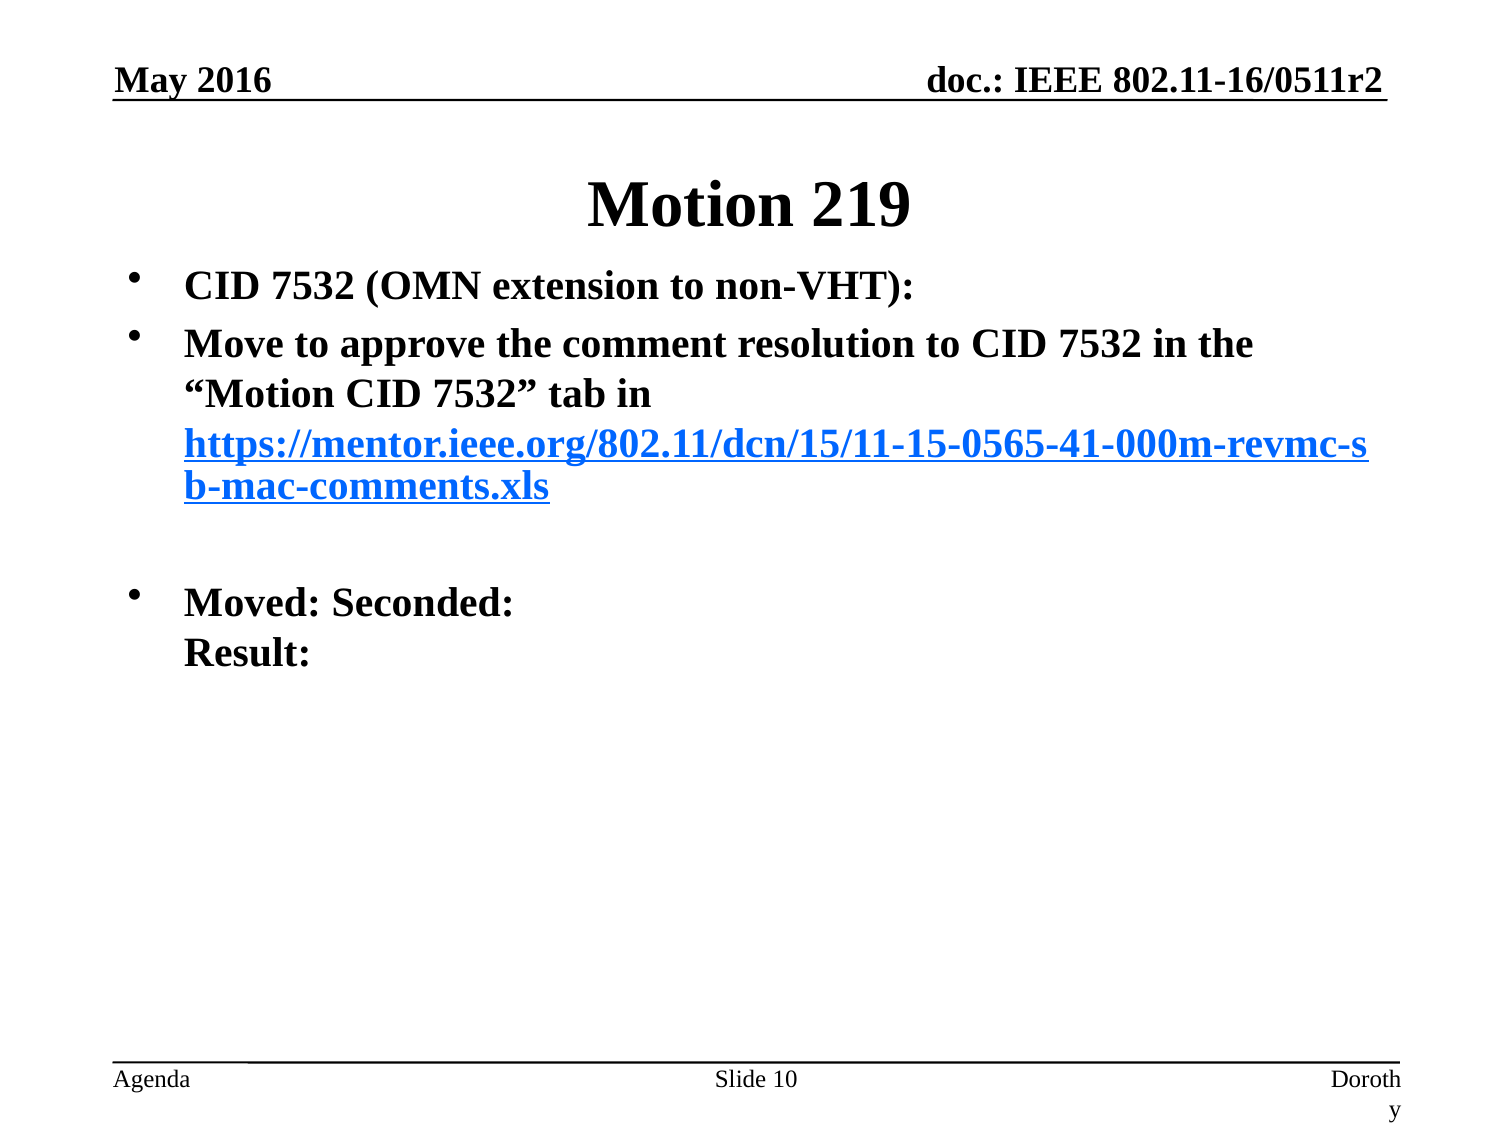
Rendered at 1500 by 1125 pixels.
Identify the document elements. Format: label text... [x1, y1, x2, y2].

footer Dorothy Stanley, HP Enterprise [1325, 1062, 1402, 1093]
slide_number Slide 10 [712, 1063, 800, 1093]
title Motion 219 [112, 112, 1388, 249]
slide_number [114, 54, 425, 100]
list CID 7532 (OMN extension to non-VHT): Move to approve the comment resolution to CID 7532 in the “Motion CID 7532” tab in https://mentor.ieee.org/802.11/dcn/15/11-15-0565-41-000m-revmc-sb-mac-comments.xls Moved: Seconded: Result: [112, 249, 1388, 1063]
